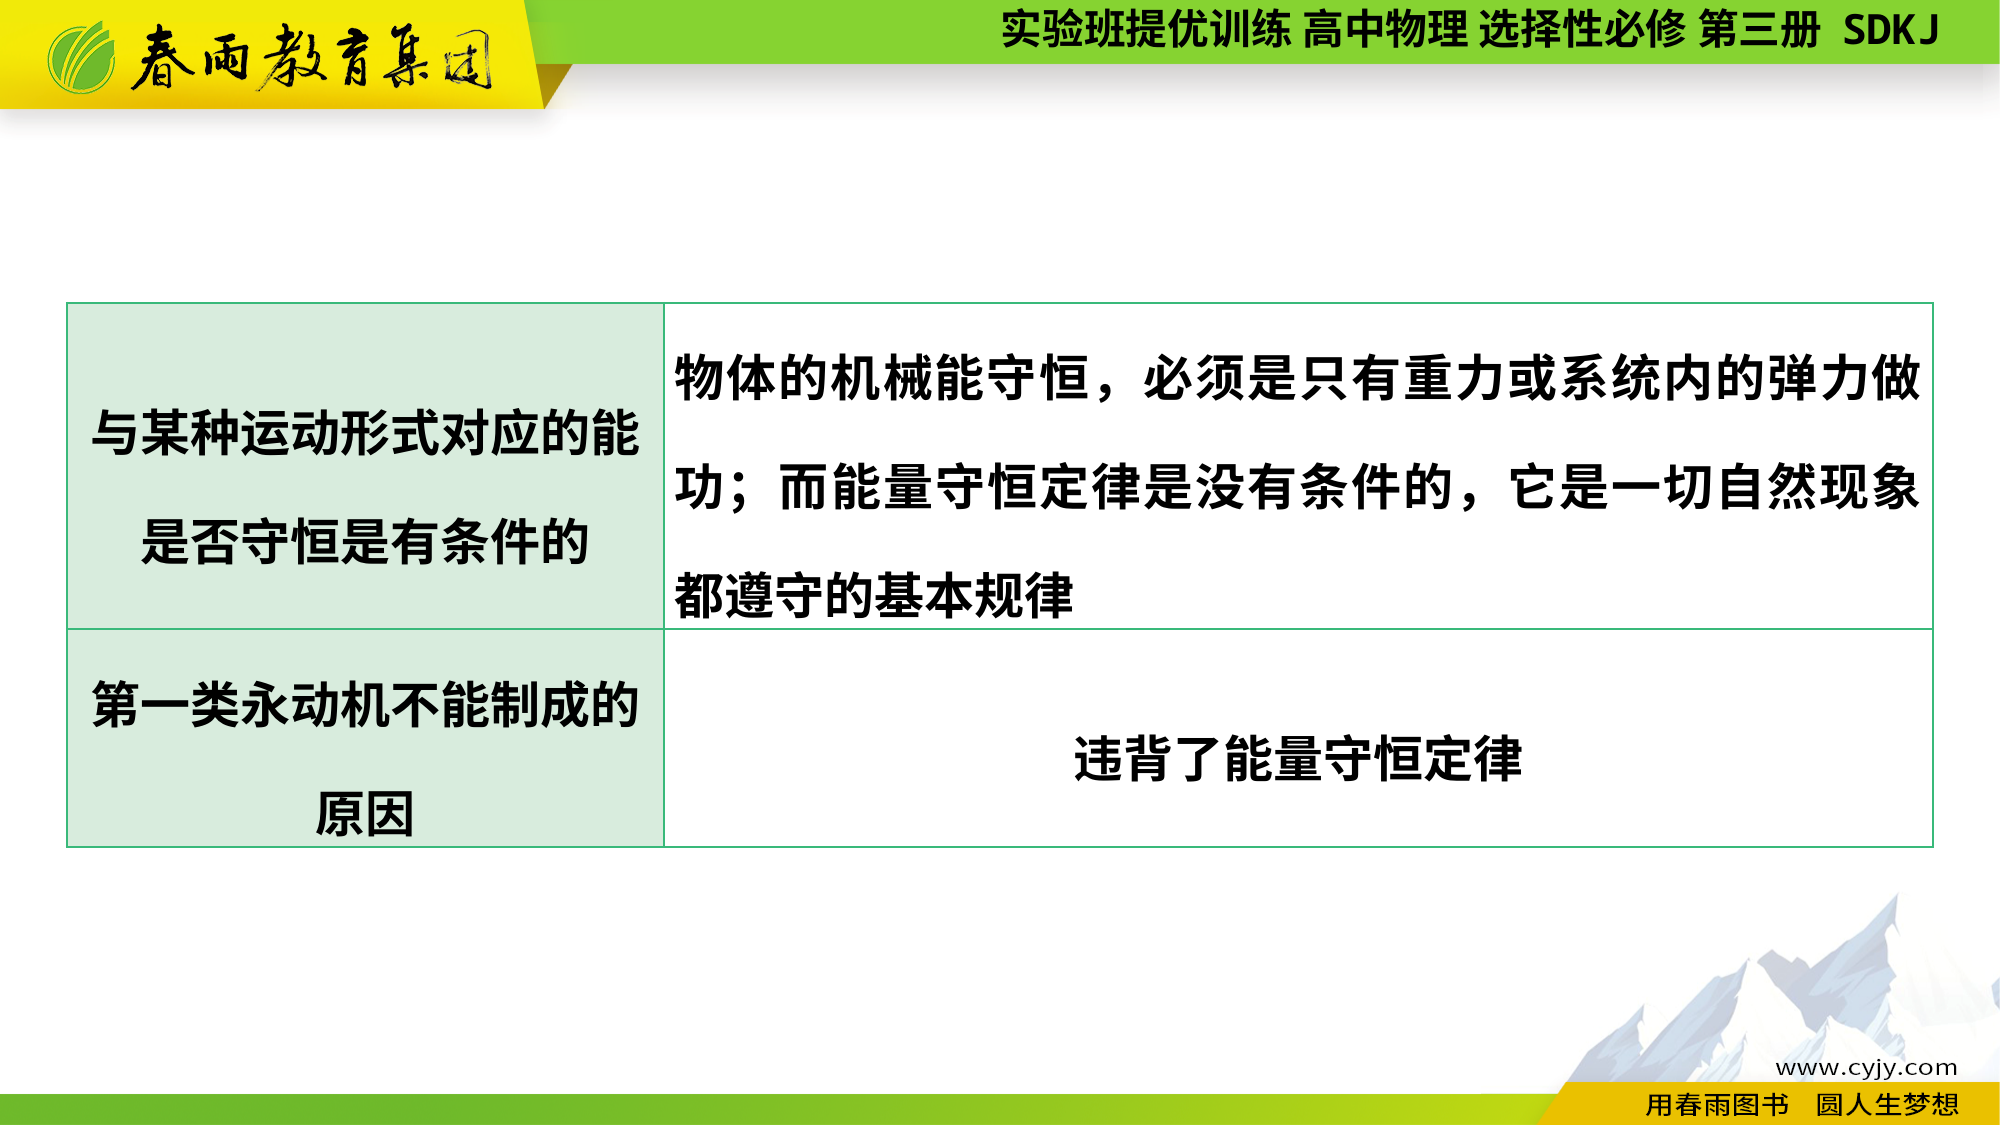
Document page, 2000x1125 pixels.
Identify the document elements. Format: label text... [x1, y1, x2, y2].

table_cell 第一类永动机不能制成的原因 [68, 630, 663, 846]
table_cell 违背了能量守恒定律 [665, 630, 1932, 846]
picture [0, 0, 2000, 1125]
table_header 物体的机械能守恒，必须是只有重力或系统内的弹力做功；而能量守恒定律是没有条件的，它是一切自然现象都遵守的基本规律 [665, 304, 1932, 628]
table_header 与某种运动形式对应的能是否守恒是有条件的 [68, 304, 663, 628]
